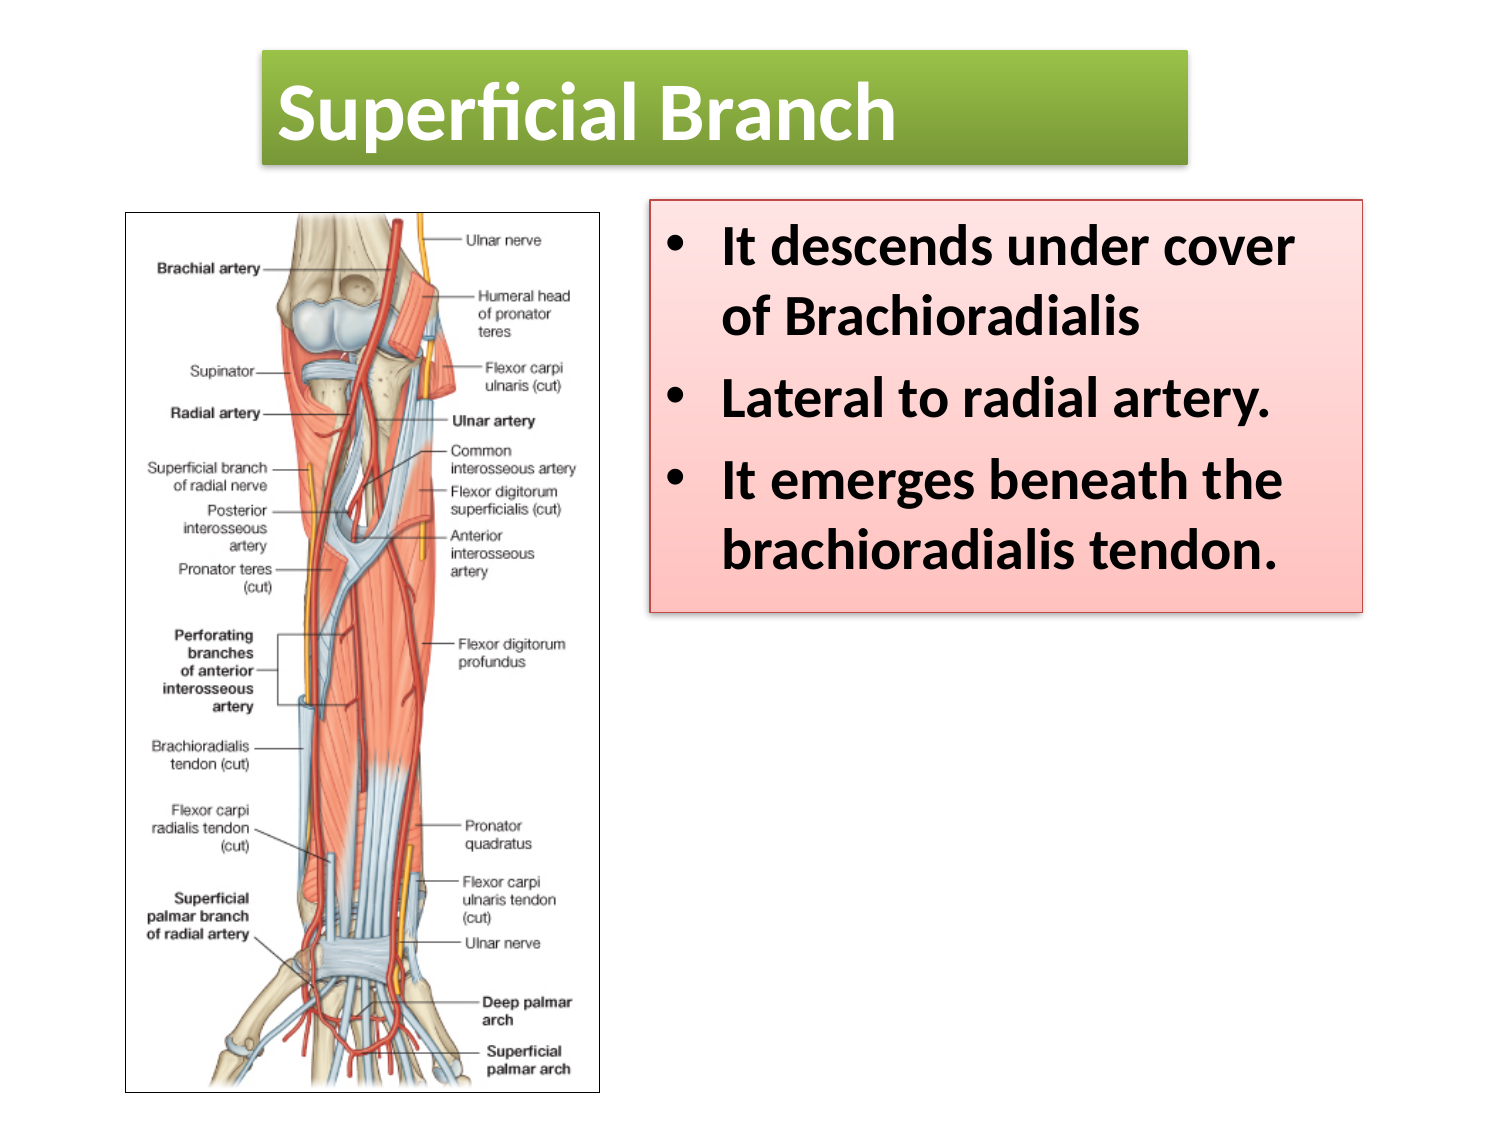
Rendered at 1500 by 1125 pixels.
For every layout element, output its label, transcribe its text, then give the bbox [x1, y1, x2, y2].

picture [124, 212, 601, 1093]
title SUPERFICIAL BRANCH OF RADIAL NERVE [75, 45, 1425, 233]
text_box Superficial Branch [262, 50, 1188, 165]
list It descends under cover of Brachioradialis Lateral to radial artery. It emerges beneath the brachioradialis tendon. [649, 199, 1363, 613]
